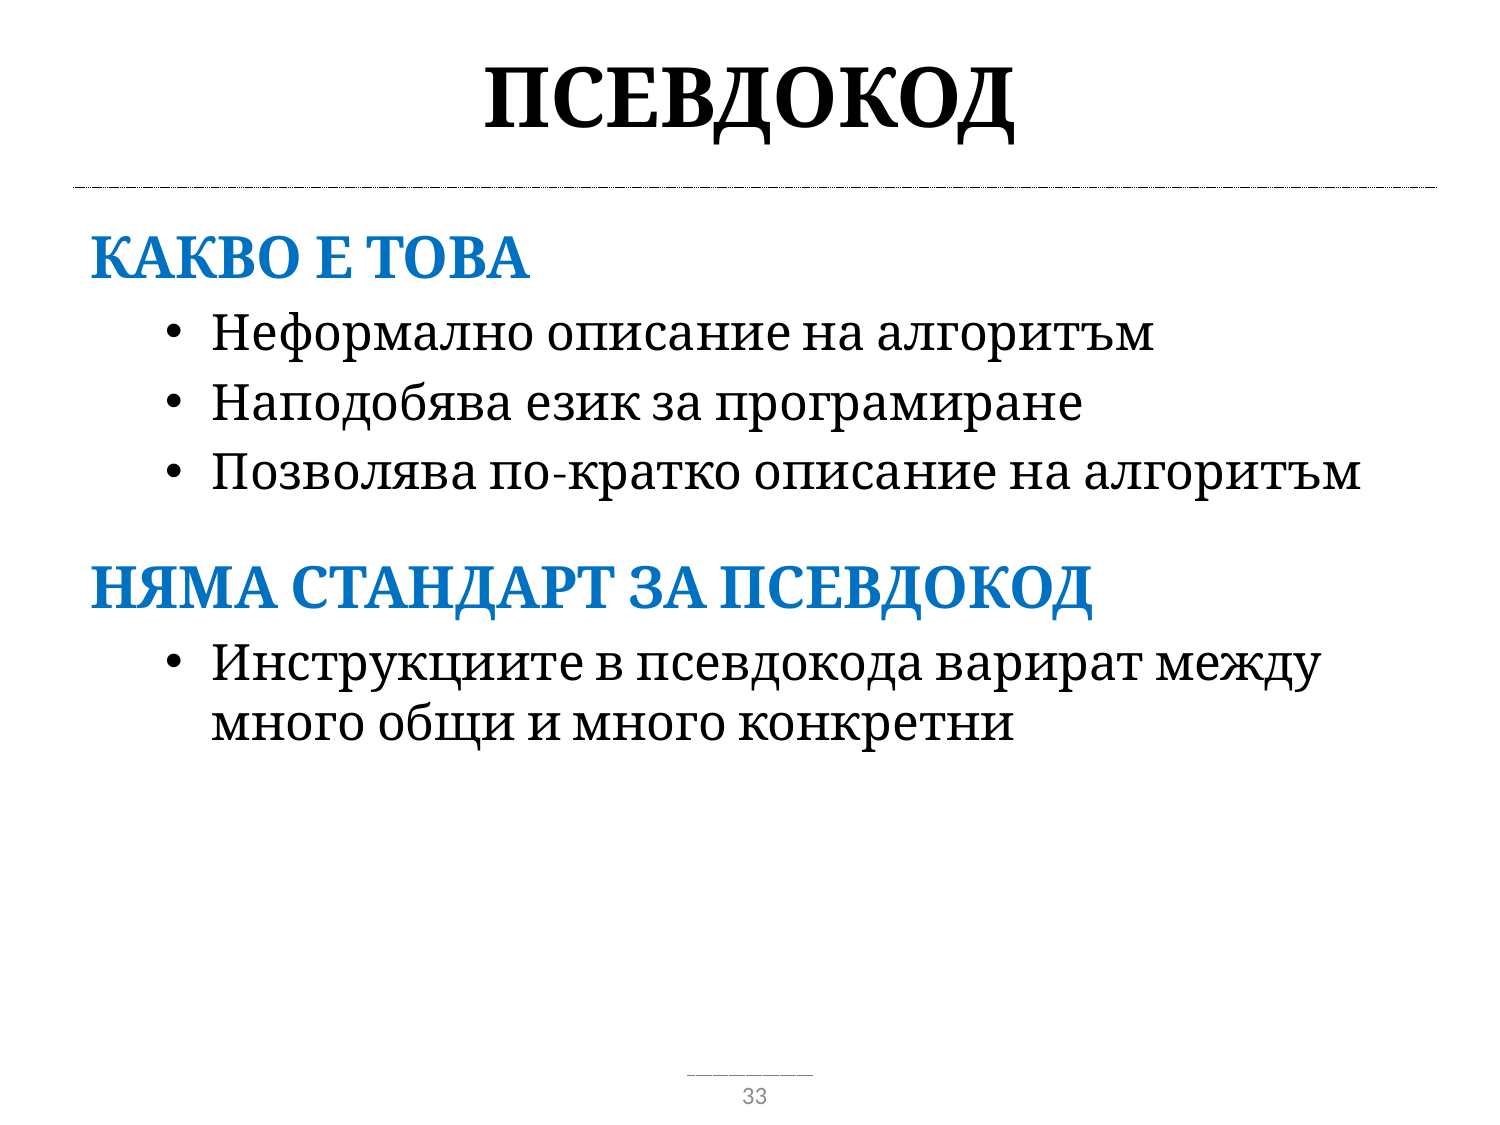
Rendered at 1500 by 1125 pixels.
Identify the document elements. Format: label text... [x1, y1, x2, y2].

list Какво е това Неформално описание на алгоритъм Наподобява език за програмиране Позволява по-кратко описание на алгоритъм Няма стандарт за псевдокод Инструкциите в псевдокода варират между много общи и много конкретни [75, 212, 1450, 1063]
title Псевдокод [0, 0, 1500, 188]
slide_number 33 [579, 1065, 930, 1125]
